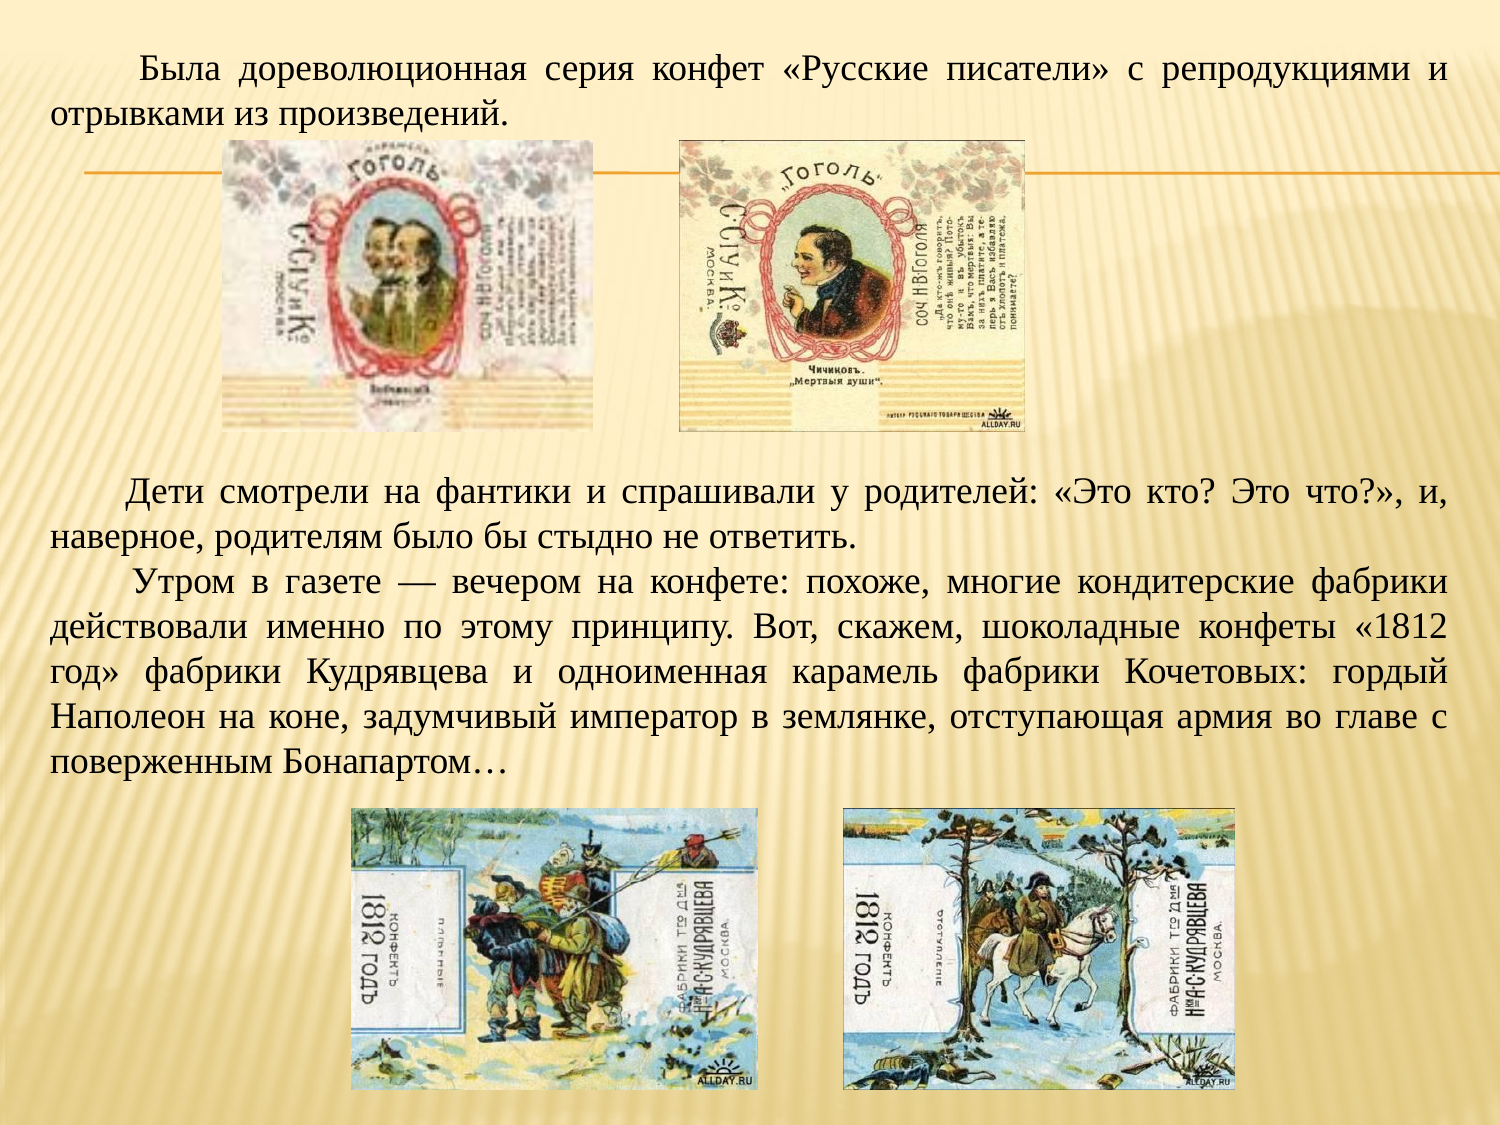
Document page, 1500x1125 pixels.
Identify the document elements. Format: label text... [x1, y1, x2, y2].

text_box [0, 0, 1500, 75]
text_box Дети смотрели на фантики и спрашивали у родителей: «Это кто? Это что?», и, наверное, родителям было бы стыдно не ответить. Утром в газете — вечером на конфете: похоже, многие кондитерские фабрики действовали именно по этому принципу. Вот, скажем, шоколадные конфеты «1812 год» фабрики Кудрявцева и одноименная карамель фабрики Кочетовых: гордый Наполеон на коне, задумчивый император в землянке, отступающая армия во главе с поверженным Бонапартом… [35, 458, 1465, 789]
picture [222, 140, 594, 432]
picture [843, 808, 1235, 1091]
text_box Была дореволюционная серия конфет «Русские писатели» с репродукциями и отрывками из произведений. [35, 75, 1465, 186]
picture [679, 140, 1026, 432]
picture [351, 808, 759, 1091]
